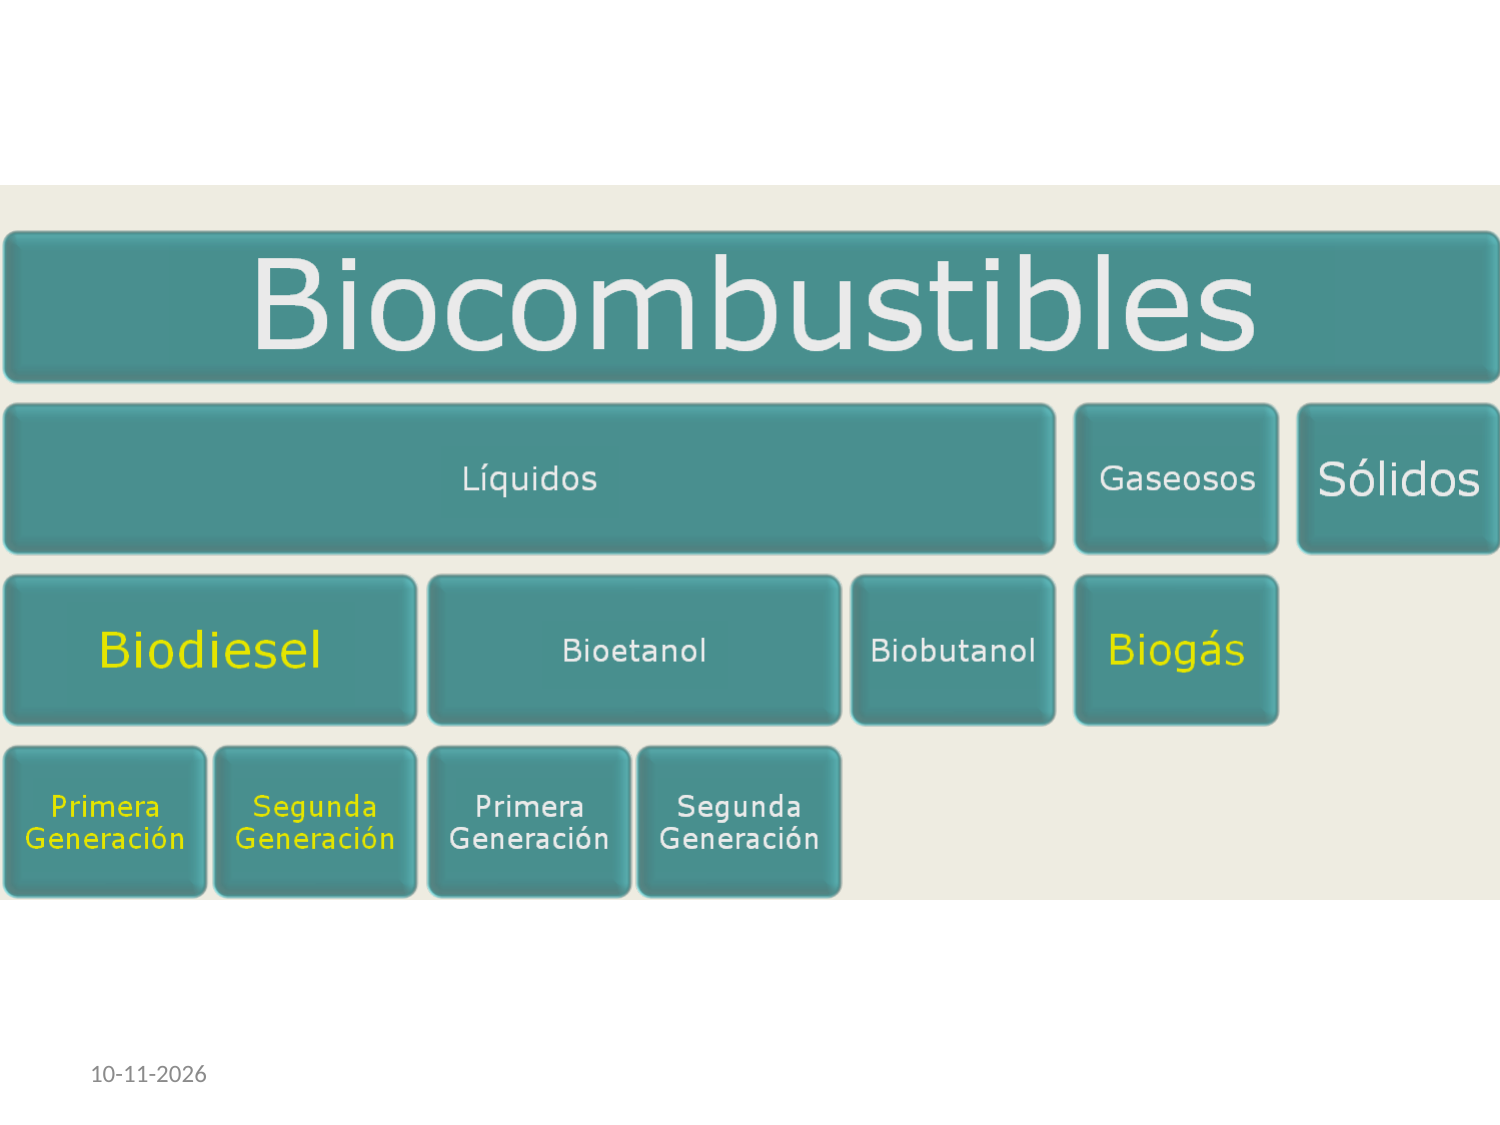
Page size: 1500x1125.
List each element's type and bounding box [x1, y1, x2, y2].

picture [0, 184, 1500, 901]
slide_number [75, 1042, 425, 1103]
